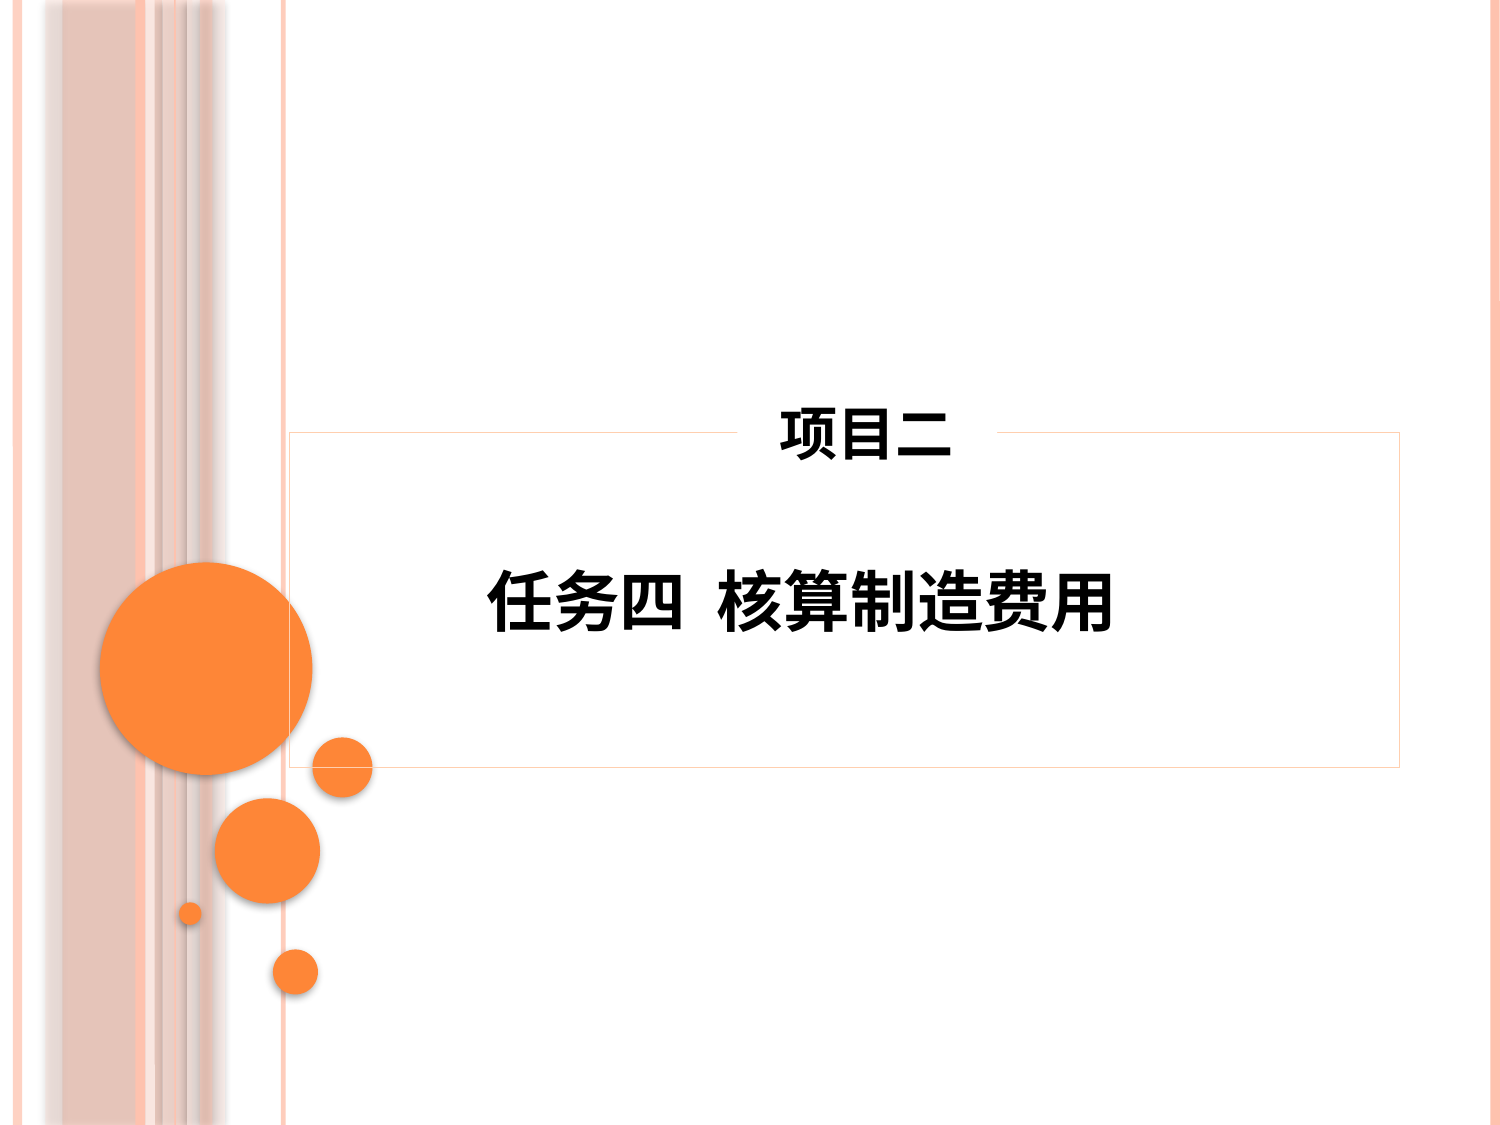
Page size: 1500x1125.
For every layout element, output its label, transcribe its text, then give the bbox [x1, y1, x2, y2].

text_box 任务四 核算制造费用 [289, 432, 1400, 768]
text_box 项目二 [737, 389, 998, 475]
